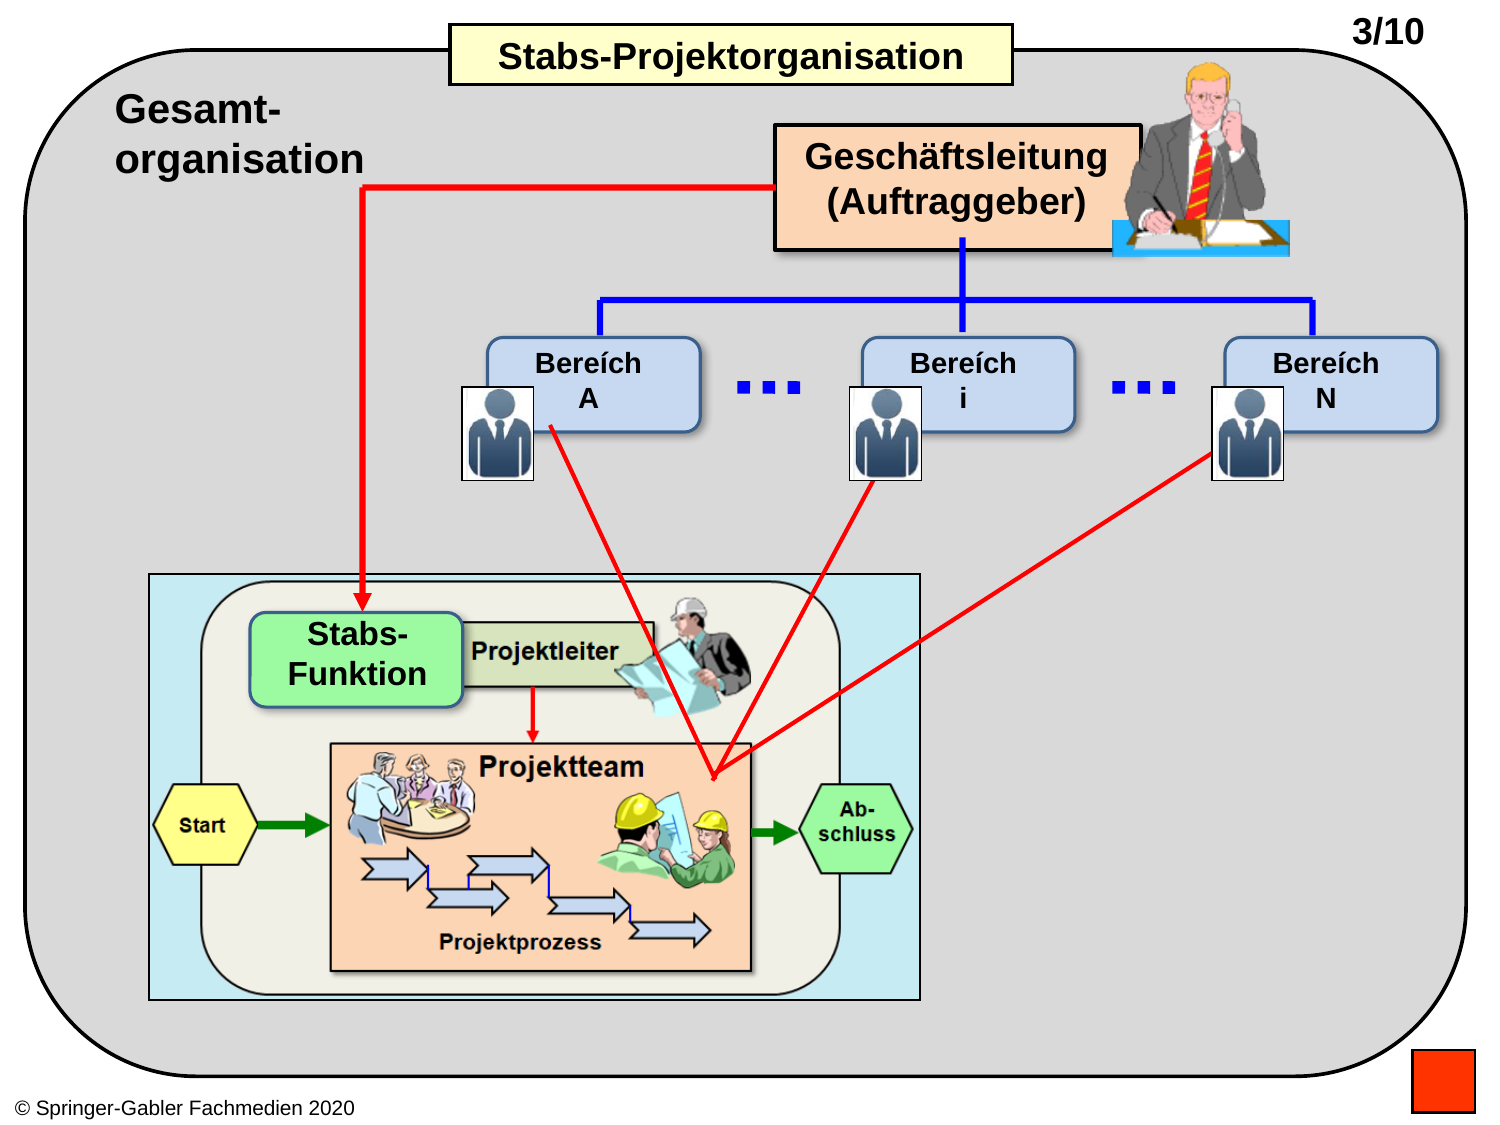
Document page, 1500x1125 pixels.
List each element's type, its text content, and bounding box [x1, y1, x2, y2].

text_box [1412, 1049, 1475, 1113]
picture [849, 387, 921, 480]
text_box Bereích i [875, 337, 1053, 423]
text_box [1222, 335, 1440, 435]
text_box Geschäftsleitung (Auftraggeber) [750, 124, 1107, 230]
picture [462, 387, 534, 480]
text_box Gesamt-organisation [99, 74, 384, 190]
picture [1212, 387, 1284, 480]
text_box [860, 335, 1078, 435]
text_box Stabs-Projektorganisation [450, 24, 1013, 85]
text_box [22, 47, 1469, 1079]
text_box [485, 335, 703, 435]
picture [1112, 62, 1291, 257]
picture [149, 574, 920, 1000]
text_box [773, 230, 1107, 252]
text_box Bereích A [500, 337, 678, 423]
text_box Bereích N [1237, 337, 1415, 423]
